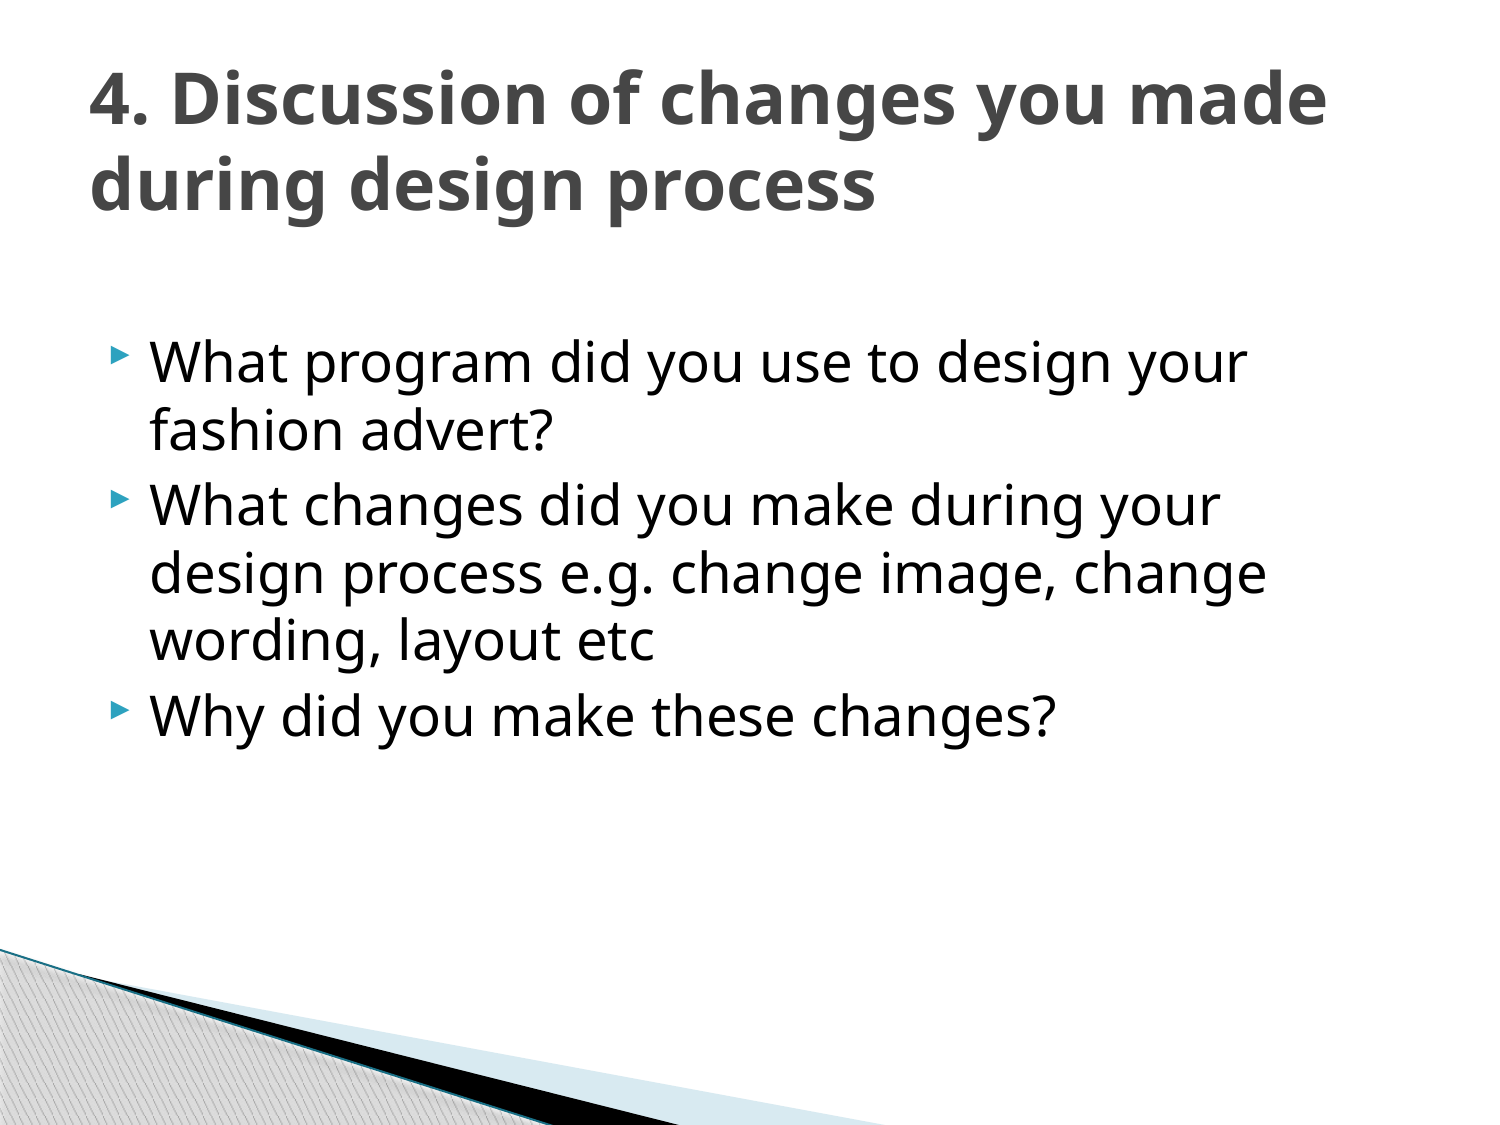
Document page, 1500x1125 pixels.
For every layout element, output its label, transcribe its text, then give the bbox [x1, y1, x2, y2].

title 4. Discussion of changes you made during design process [75, 45, 1425, 233]
list What program did you use to design your fashion advert? What changes did you make during your design process e.g. change image, change wording, layout etc Why did you make these changes? [75, 243, 1425, 986]
